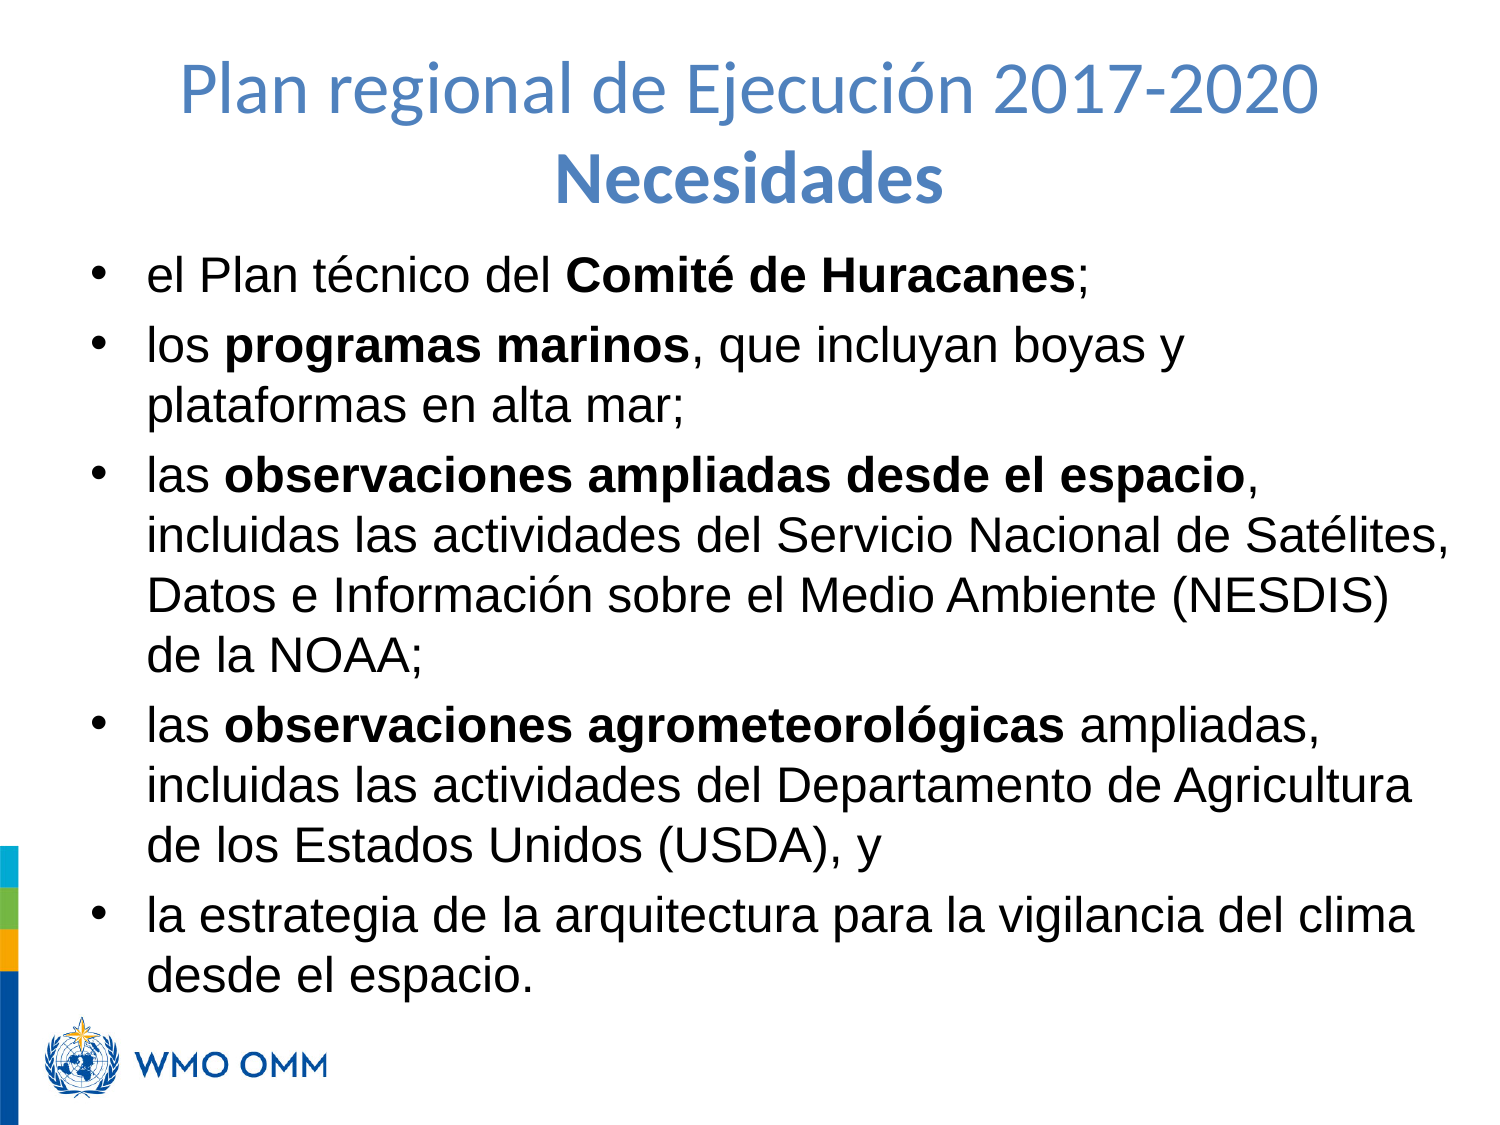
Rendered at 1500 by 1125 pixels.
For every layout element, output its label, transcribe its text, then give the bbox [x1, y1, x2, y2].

title Plan regional de Ejecución 2017-2020 Necesidades [75, 45, 1425, 213]
picture [0, 845, 327, 1125]
list el Plan técnico del Comité de Huracanes; los programas marinos, que incluyan boyas y plataformas en alta mar; las observaciones ampliadas desde el espacio, incluidas las actividades del Servicio Nacional de Satélites, Datos e Información sobre el Medio Ambiente (NESDIS) de la NOAA; las observaciones agrometeorológicas ampliadas, incluidas las actividades del Departamento de Agricultura de los Estados Unidos (USDA), y la estrategia de la arquitectura para la vigilancia del clima desde el espacio. [75, 235, 1476, 1028]
